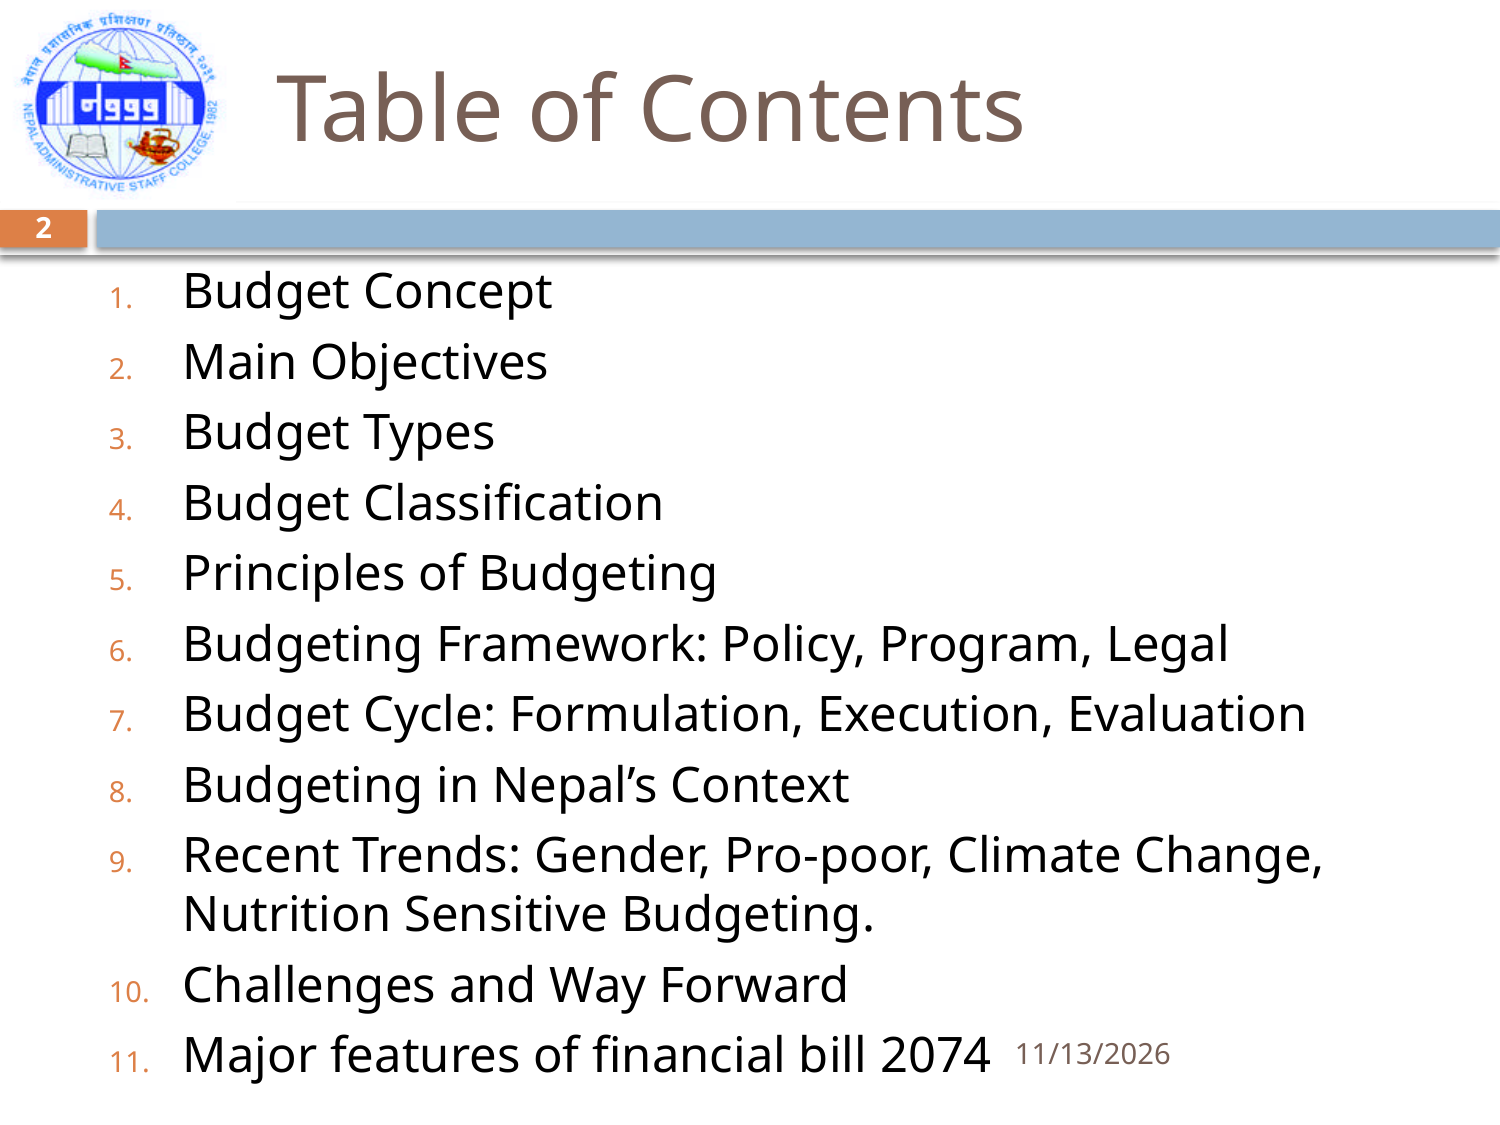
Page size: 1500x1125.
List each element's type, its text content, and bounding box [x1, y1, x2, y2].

list Budget Concept Main Objectives Budget Types Budget Classification Principles of Budgeting Budgeting Framework: Policy, Program, Legal Budget Cycle: Formulation, Execution, Evaluation Budgeting in Nepal’s Context Recent Trends: Gender, Pro-poor, Climate Change, Nutrition Sensitive Budgeting. Challenges and Way Forward Major features of financial bill 2074 [94, 252, 1425, 1091]
title Table of Contents [261, 25, 1425, 184]
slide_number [999, 1025, 1438, 1085]
slide_number 2 [0, 208, 88, 249]
picture [1, 0, 236, 208]
